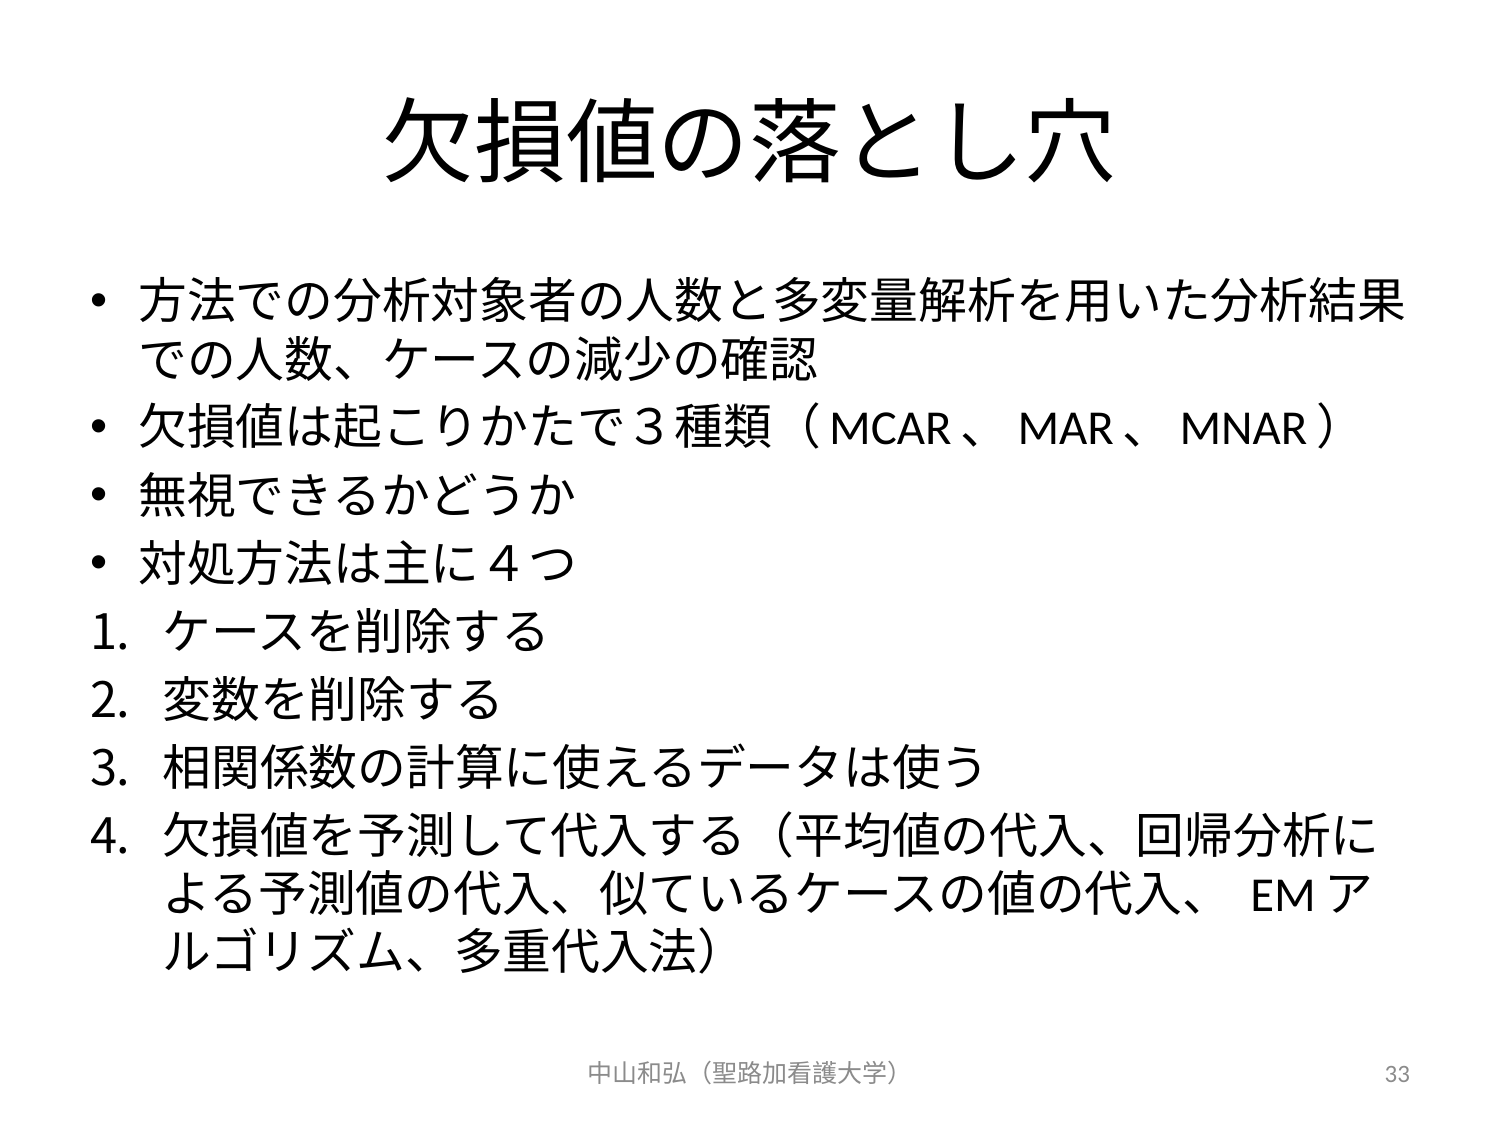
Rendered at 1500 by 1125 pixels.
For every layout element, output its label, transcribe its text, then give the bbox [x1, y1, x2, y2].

slide_number 33 [1074, 1042, 1425, 1103]
title 欠損値の落とし穴 [75, 45, 1425, 233]
list 方法での分析対象者の人数と多変量解析を用いた分析結果での人数、ケースの減少の確認 欠損値は起こりかたで３種類（MCAR、MAR、MNAR） 無視できるかどうか 対処方法は主に４つ ケースを削除する 変数を削除する 相関係数の計算に使えるデータは使う 欠損値を予測して代入する（平均値の代入、回帰分析による予測値の代入、似ているケースの値の代入、 EMアルゴリズム、多重代入法） [75, 262, 1425, 1005]
footer 中山和弘（聖路加看護大学） [512, 1042, 988, 1103]
